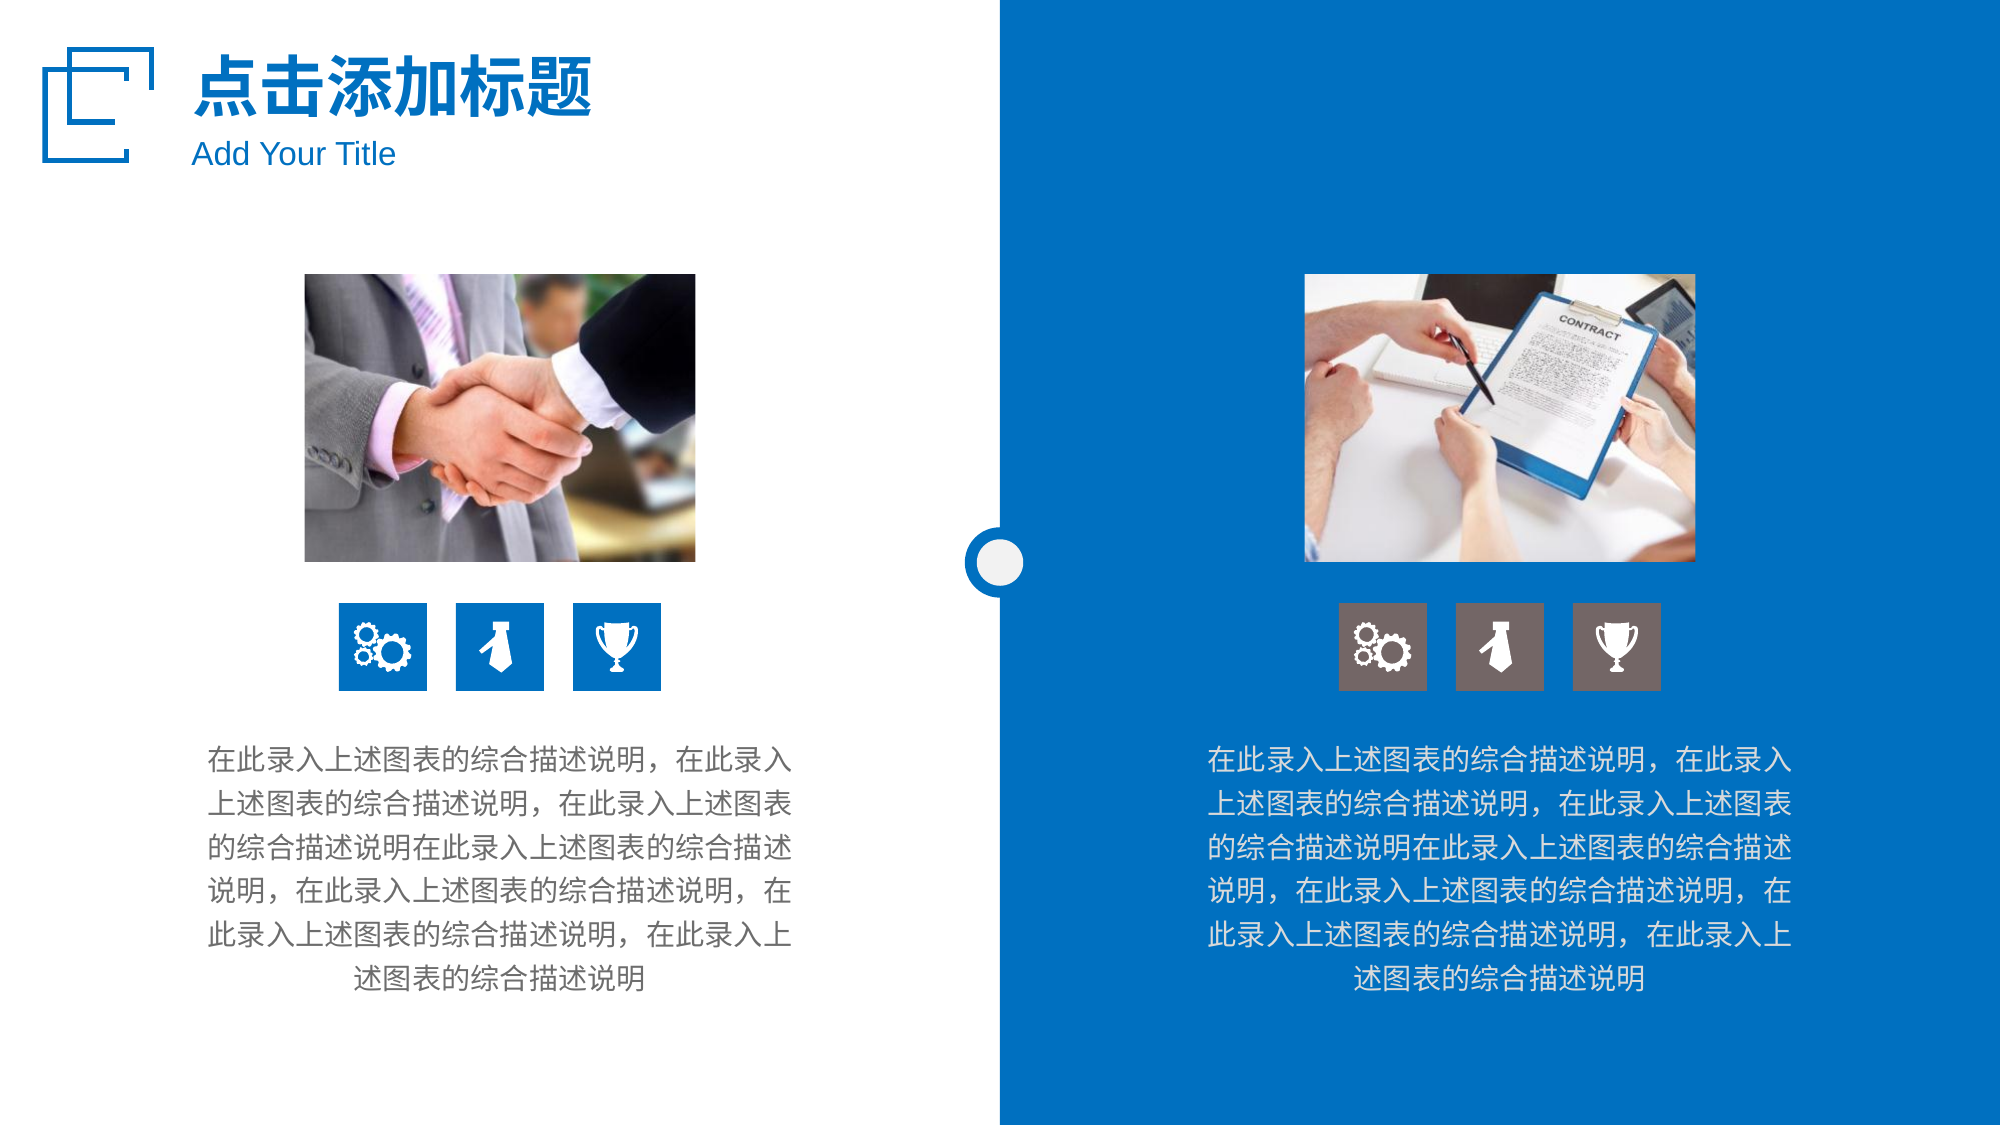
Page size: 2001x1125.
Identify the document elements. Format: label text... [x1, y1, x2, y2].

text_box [1572, 602, 1661, 691]
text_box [964, 0, 2000, 1125]
text_box 点击添加标题 [177, 36, 609, 132]
text_box 在此录入上述图表的综合描述说明，在此录入上述图表的综合描述说明，在此录入上述图表的综合描述说明在此录入上述图表的综合描述说明，在此录入上述图表的综合描述说明，在此录入上述图表的综合描述说明，在此录入上述图表的综合描述说明 [190, 725, 809, 1003]
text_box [1338, 602, 1427, 691]
text_box [304, 274, 696, 562]
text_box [455, 602, 544, 691]
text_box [572, 602, 661, 691]
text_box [1455, 602, 1544, 691]
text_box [338, 602, 427, 691]
text_box Add Your Title [176, 124, 555, 180]
